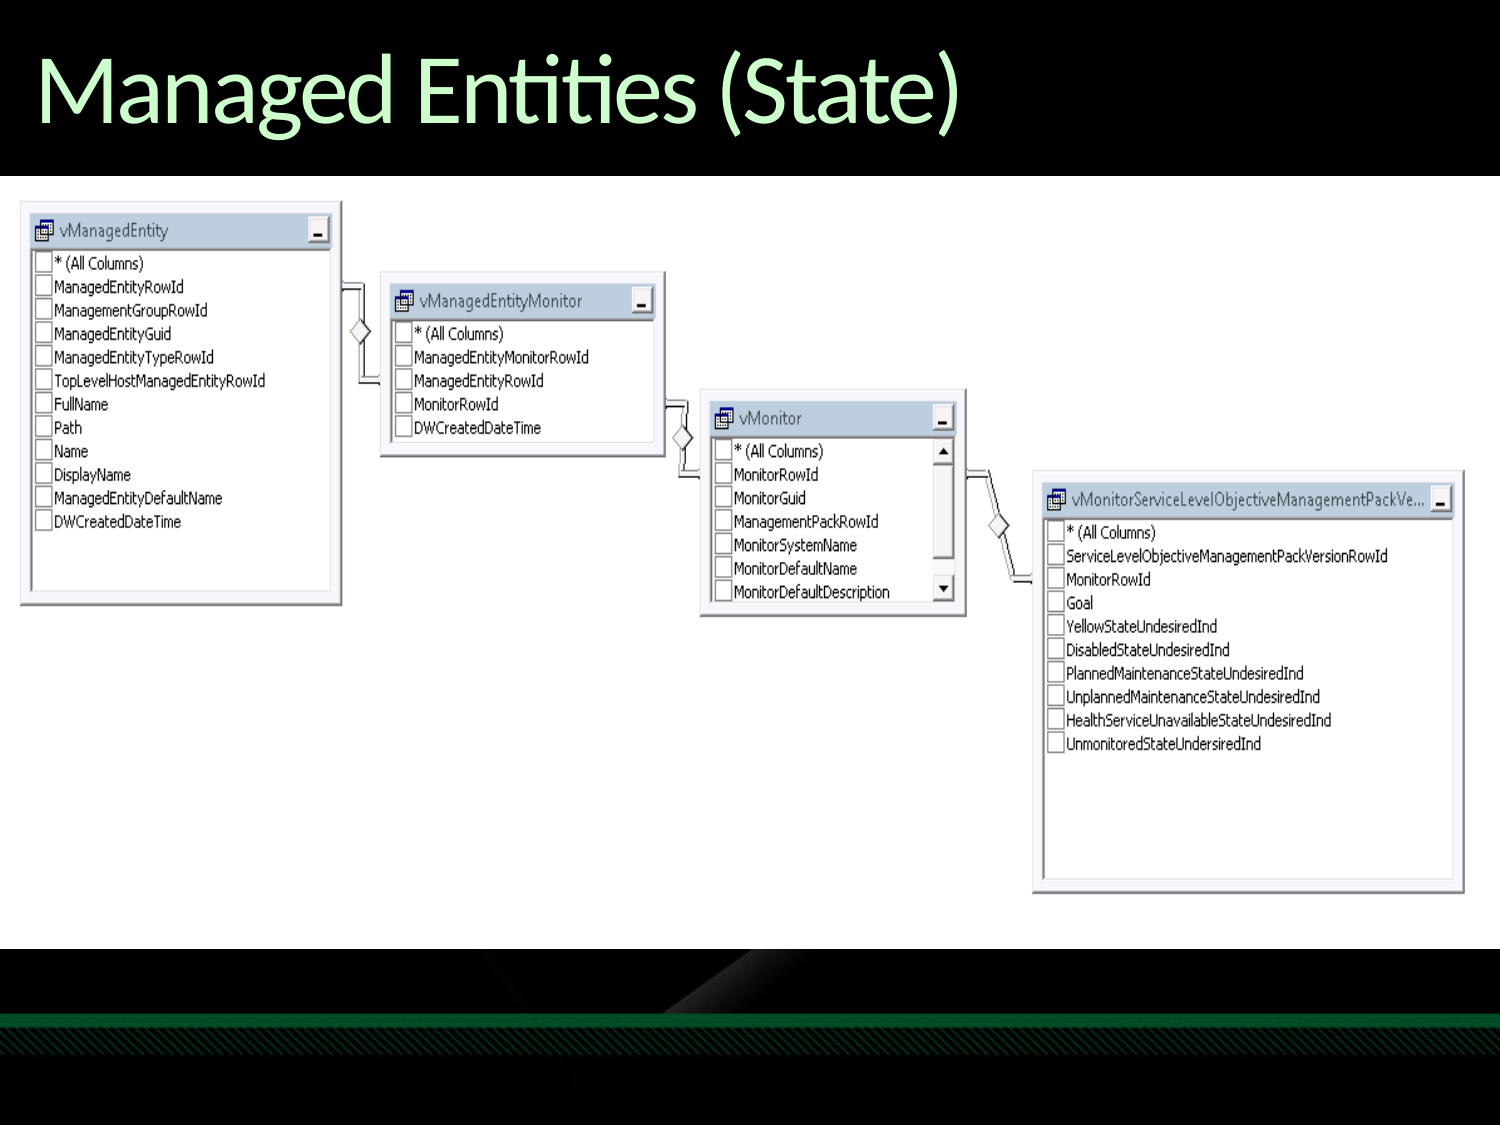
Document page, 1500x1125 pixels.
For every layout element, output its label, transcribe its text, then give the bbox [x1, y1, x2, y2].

title Managed Entities (State) [34, 37, 1498, 147]
picture [0, 0, 1500, 1125]
